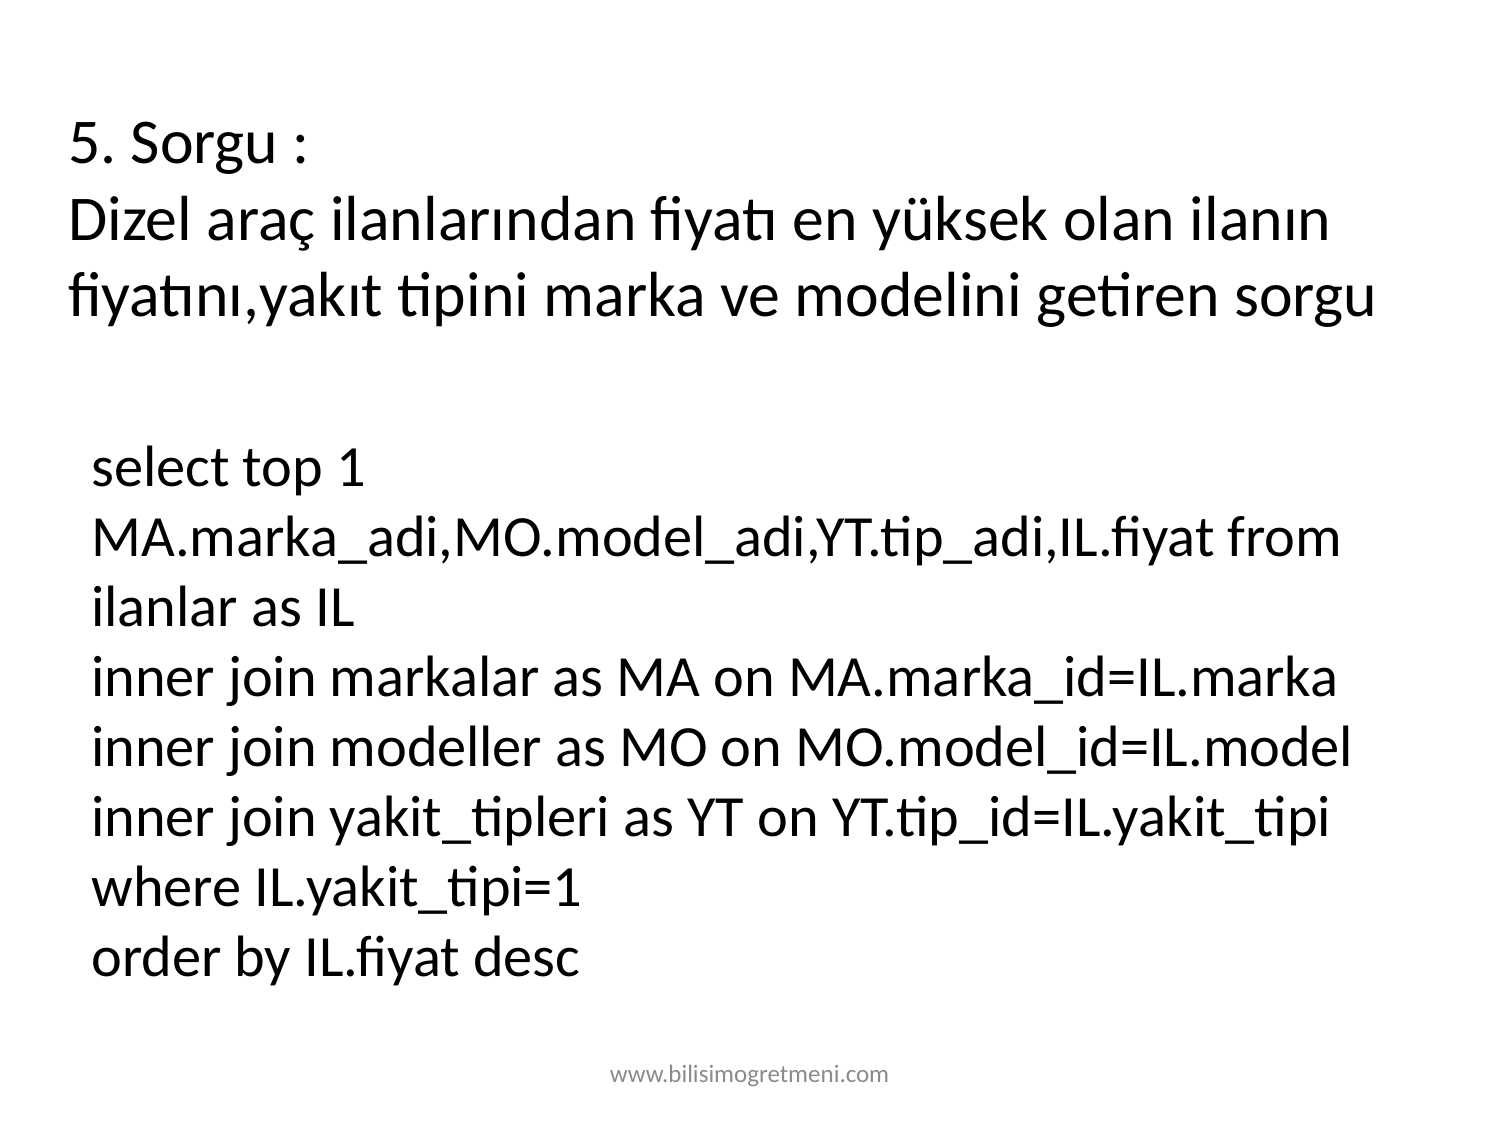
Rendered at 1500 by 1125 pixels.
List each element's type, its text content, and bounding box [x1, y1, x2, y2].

text_box select top 1 MA.marka_adi,MO.model_adi,YT.tip_adi,IL.fiyat from ilanlar as IL inner join markalar as MA on MA.marka_id=IL.marka inner join modeller as MO on MO.model_id=IL.model inner join yakit_tipleri as YT on YT.tip_id=IL.yakit_tipi where IL.yakit_tipi=1 order by IL.fiyat desc [76, 420, 1412, 996]
title 5. Sorgu : Dizel araç ilanlarından fiyatı en yüksek olan ilanın fiyatını,yakıt tipini marka ve modelini getiren sorgu [53, 54, 1404, 375]
footer www.bilisimogretmeni.com [512, 1042, 988, 1103]
